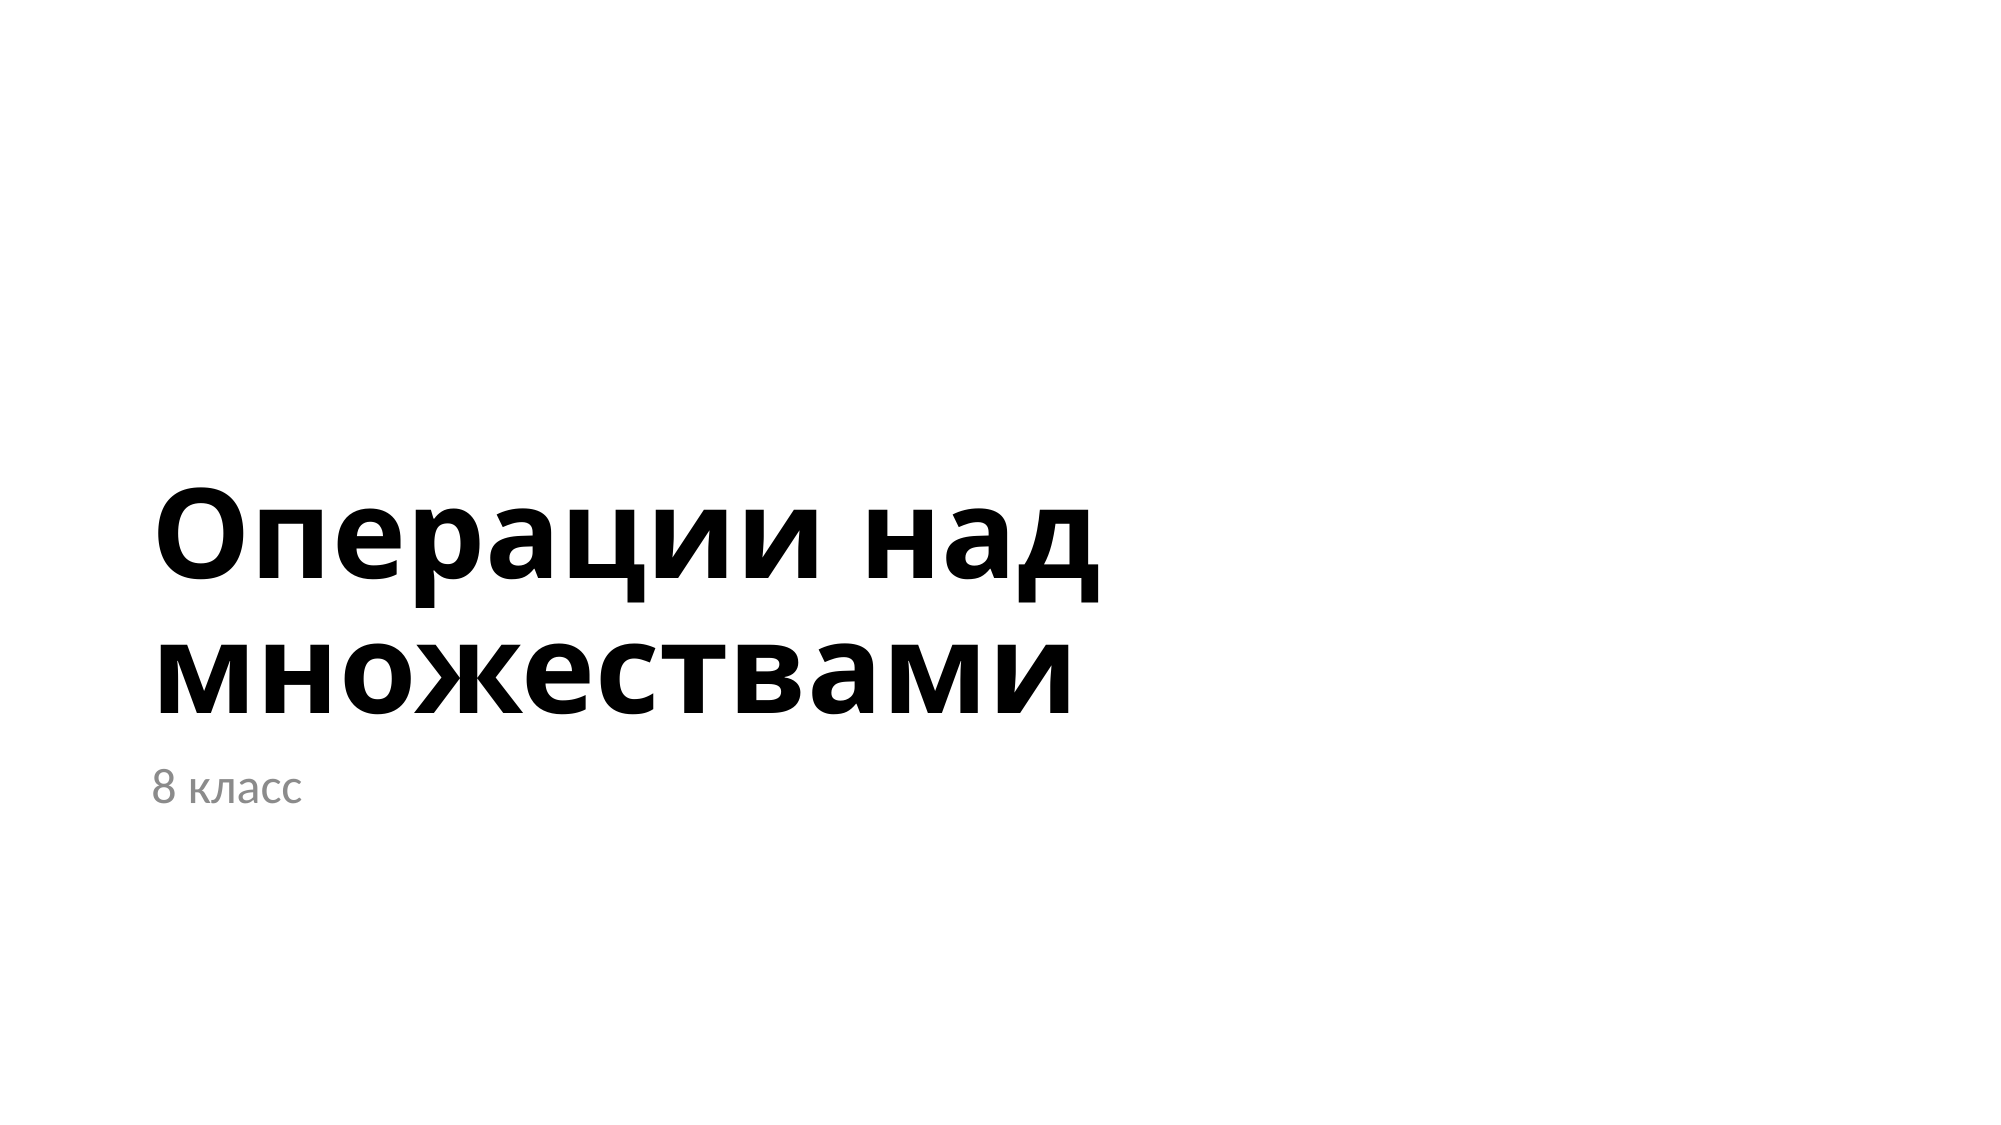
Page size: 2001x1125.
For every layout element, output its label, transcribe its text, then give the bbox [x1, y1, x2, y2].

list 8 класс [136, 752, 1862, 999]
title Операции над множествами [136, 280, 1862, 749]
